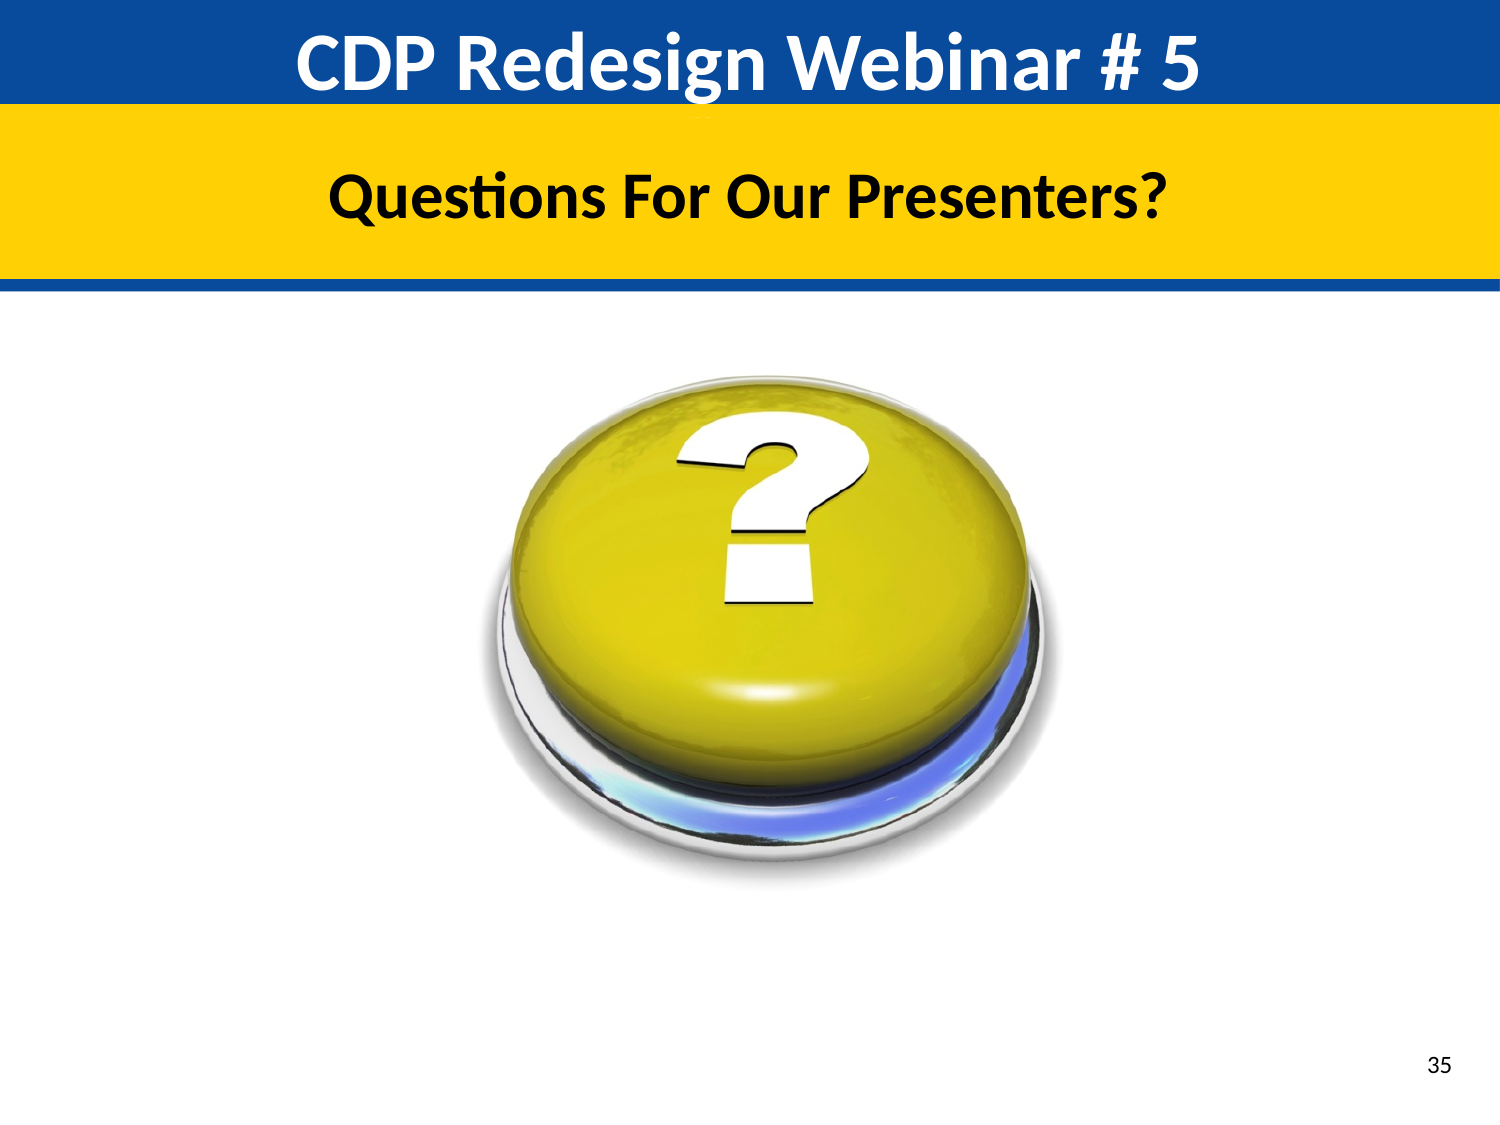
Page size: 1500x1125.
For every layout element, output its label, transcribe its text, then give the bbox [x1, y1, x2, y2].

text_box Questions For Our Presenters? [0, 118, 1500, 279]
picture [374, 328, 1151, 911]
title CDP Redesign Webinar # 5 [0, 0, 1500, 104]
